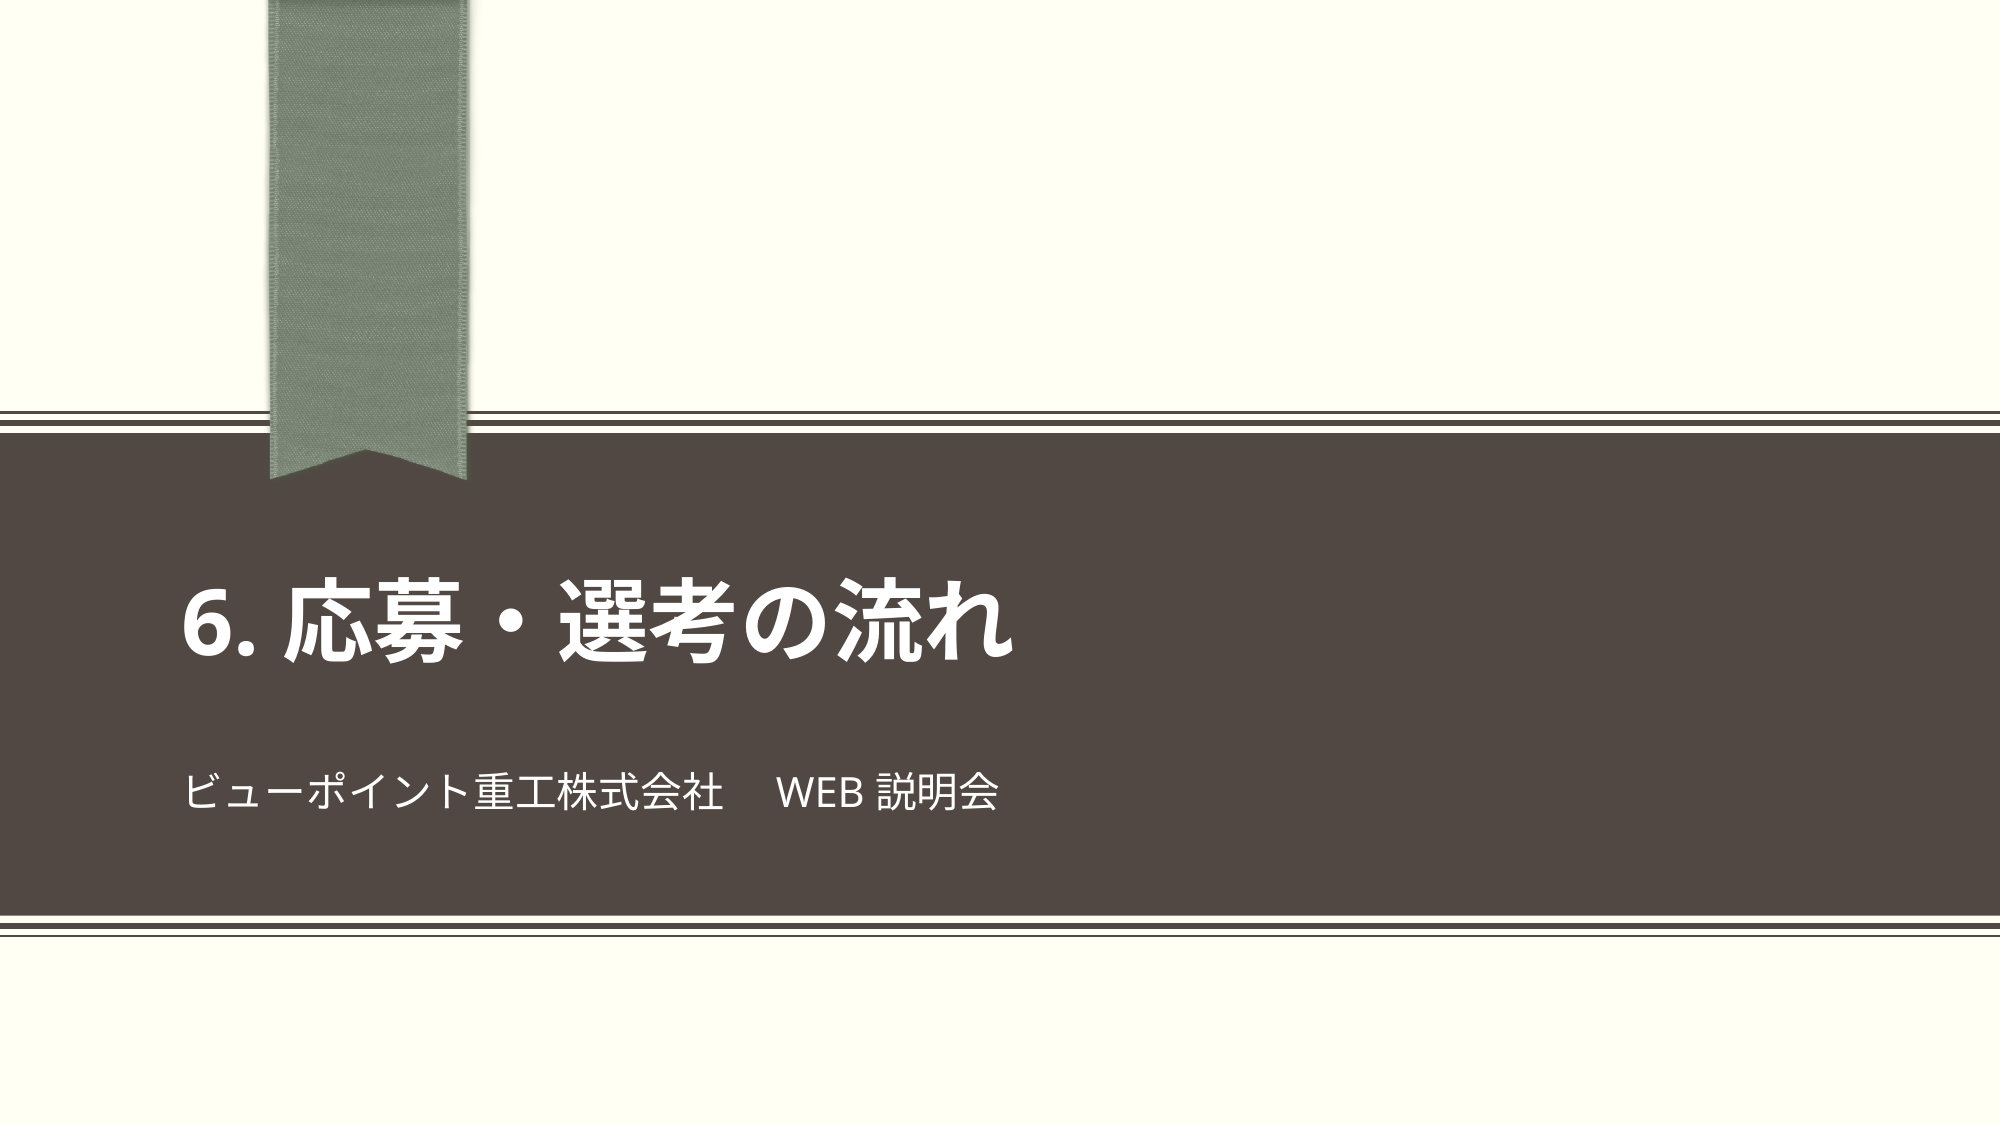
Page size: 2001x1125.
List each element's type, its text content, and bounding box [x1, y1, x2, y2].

title 6.応募・選考の流れ [181, 487, 1834, 763]
list ビューポイント重工株式会社 WEB説明会 [181, 763, 1834, 848]
